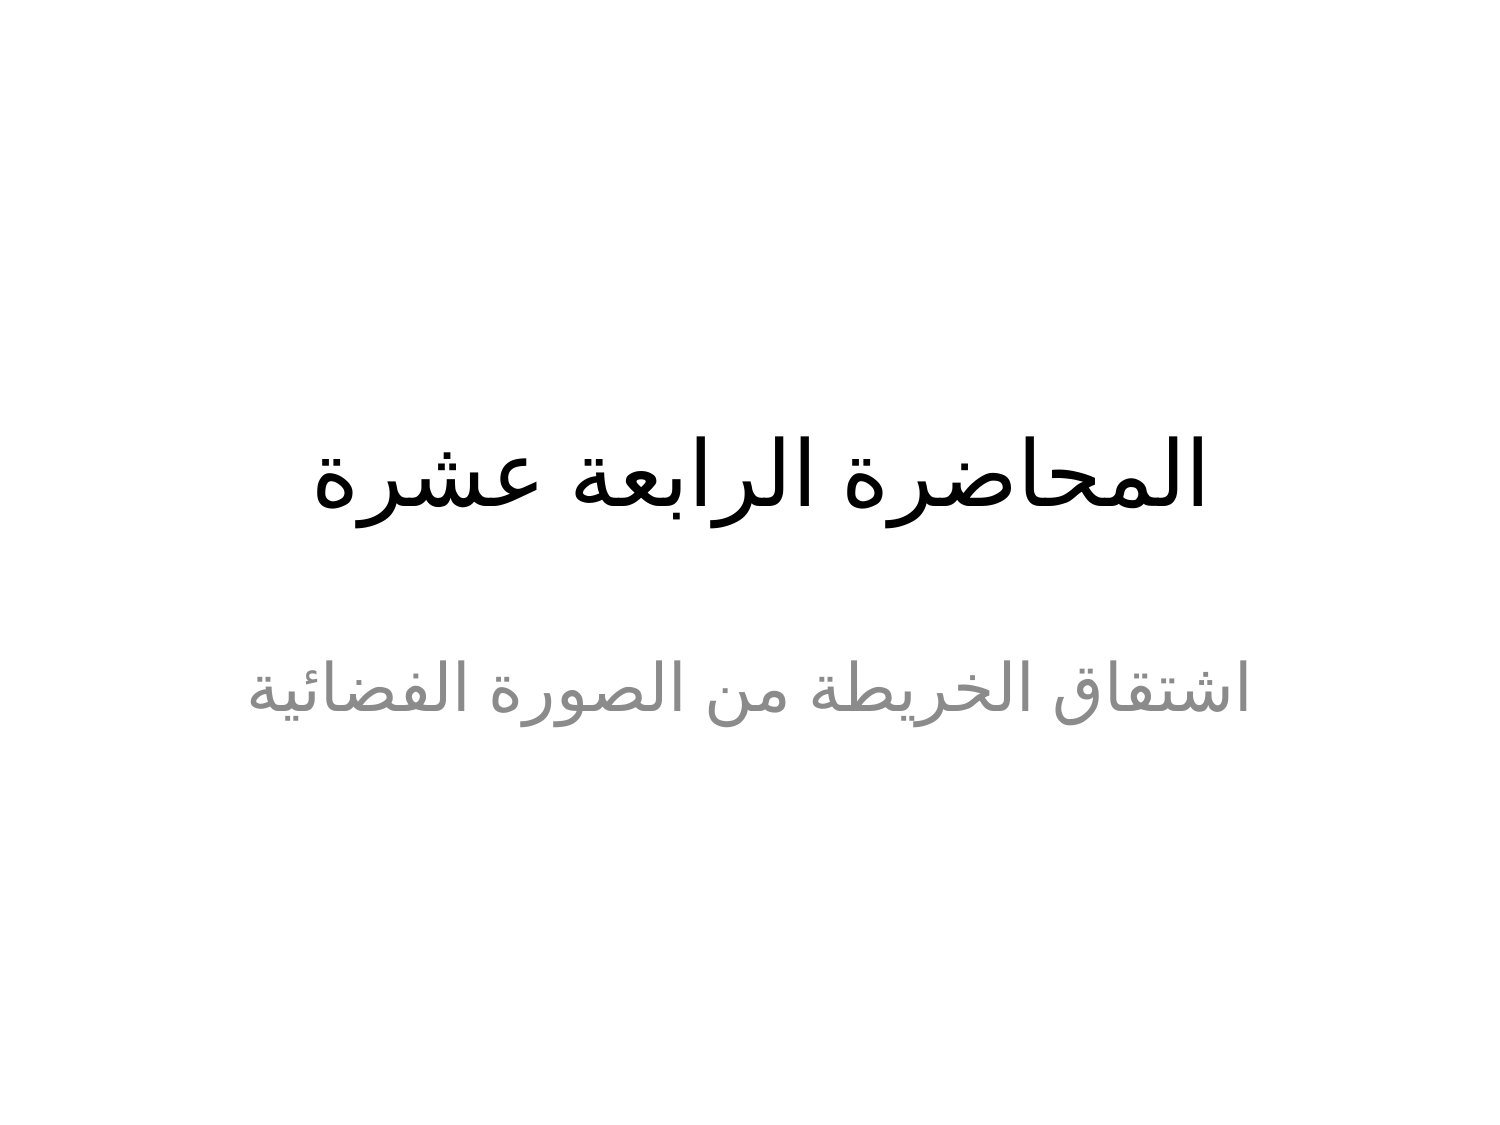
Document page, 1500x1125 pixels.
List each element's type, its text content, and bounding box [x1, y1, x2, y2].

title المحاضرة الرابعة عشرة [112, 349, 1388, 591]
subtitle اشتقاق الخريطة من الصورة الفضائية [225, 637, 1275, 925]
